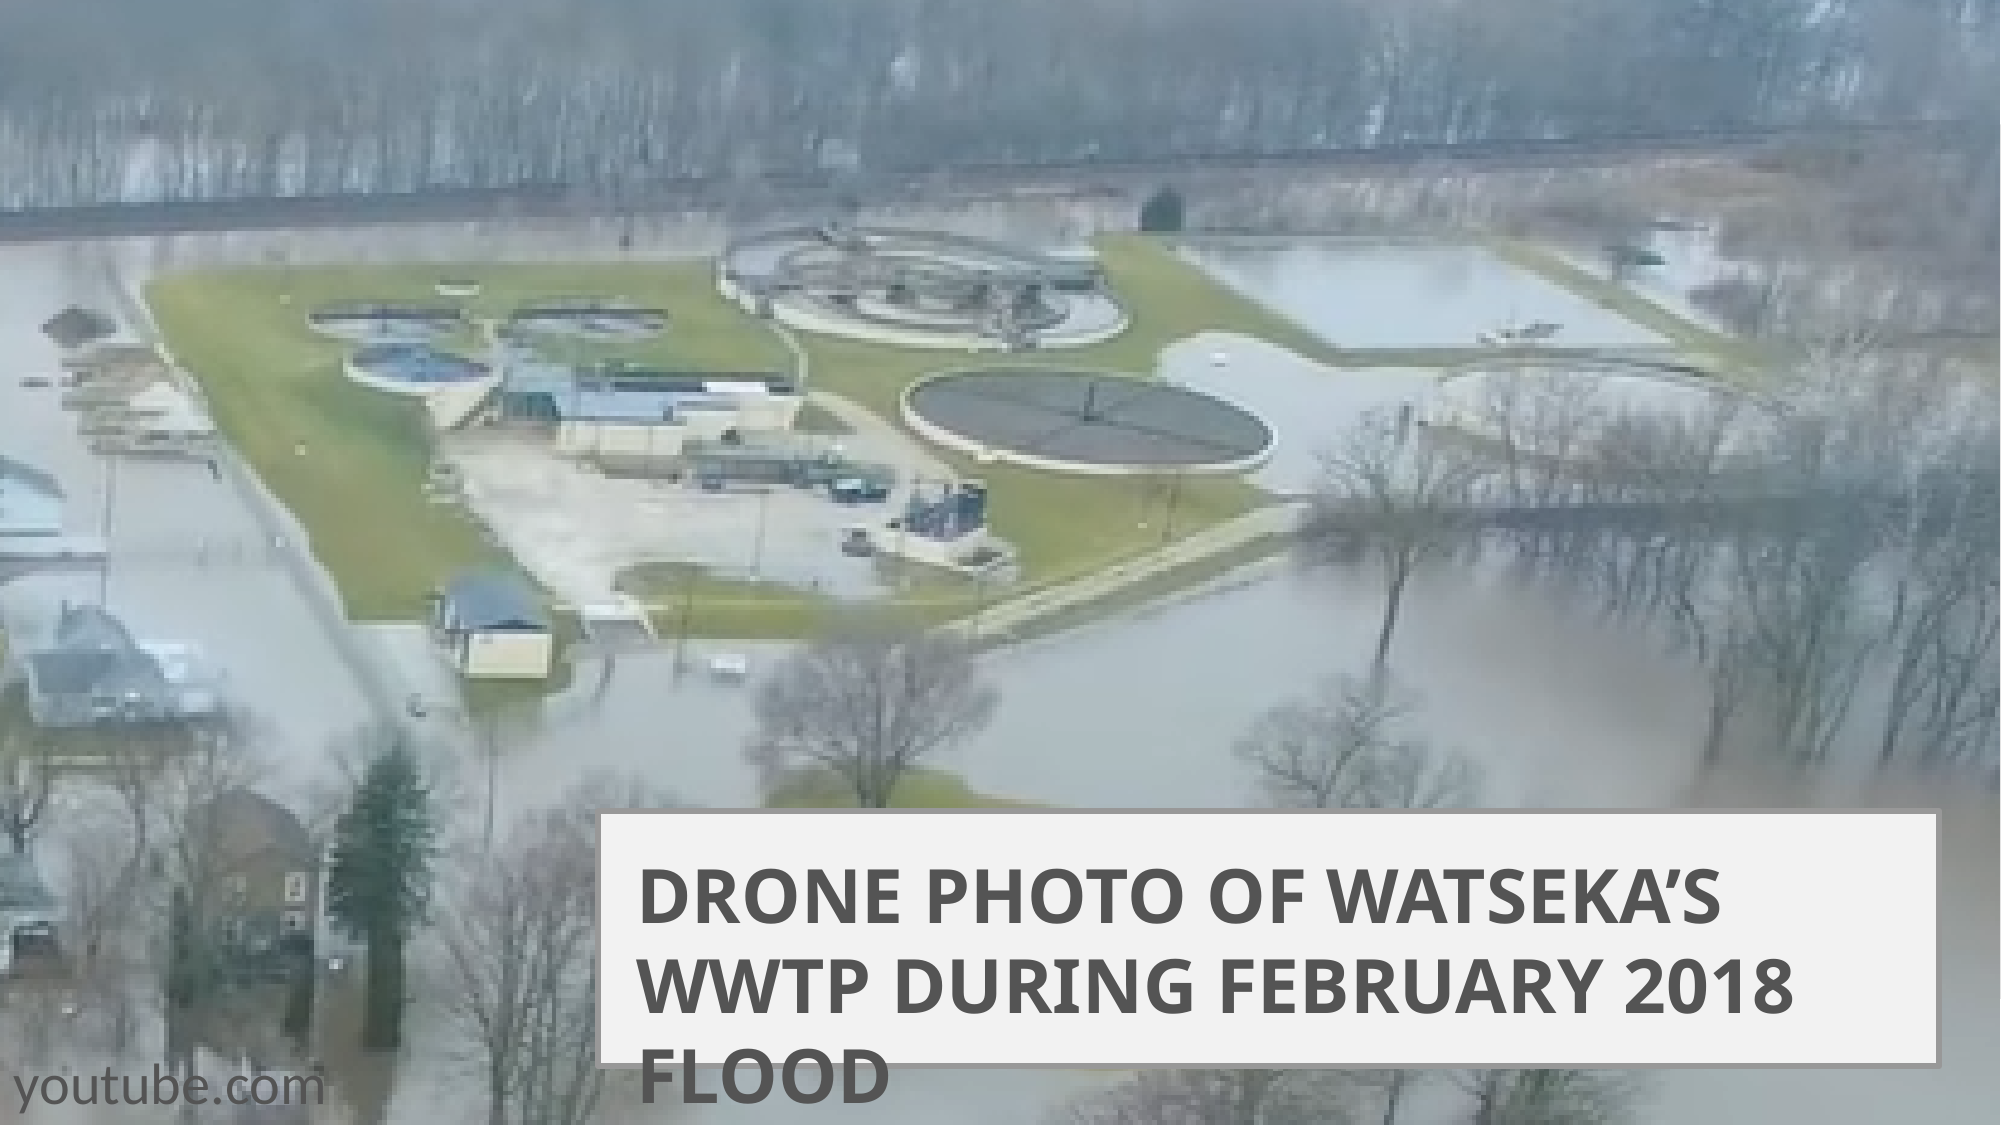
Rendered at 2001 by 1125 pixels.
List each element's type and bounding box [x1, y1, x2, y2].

picture [0, 0, 2000, 1125]
text_box [597, 810, 1940, 1067]
